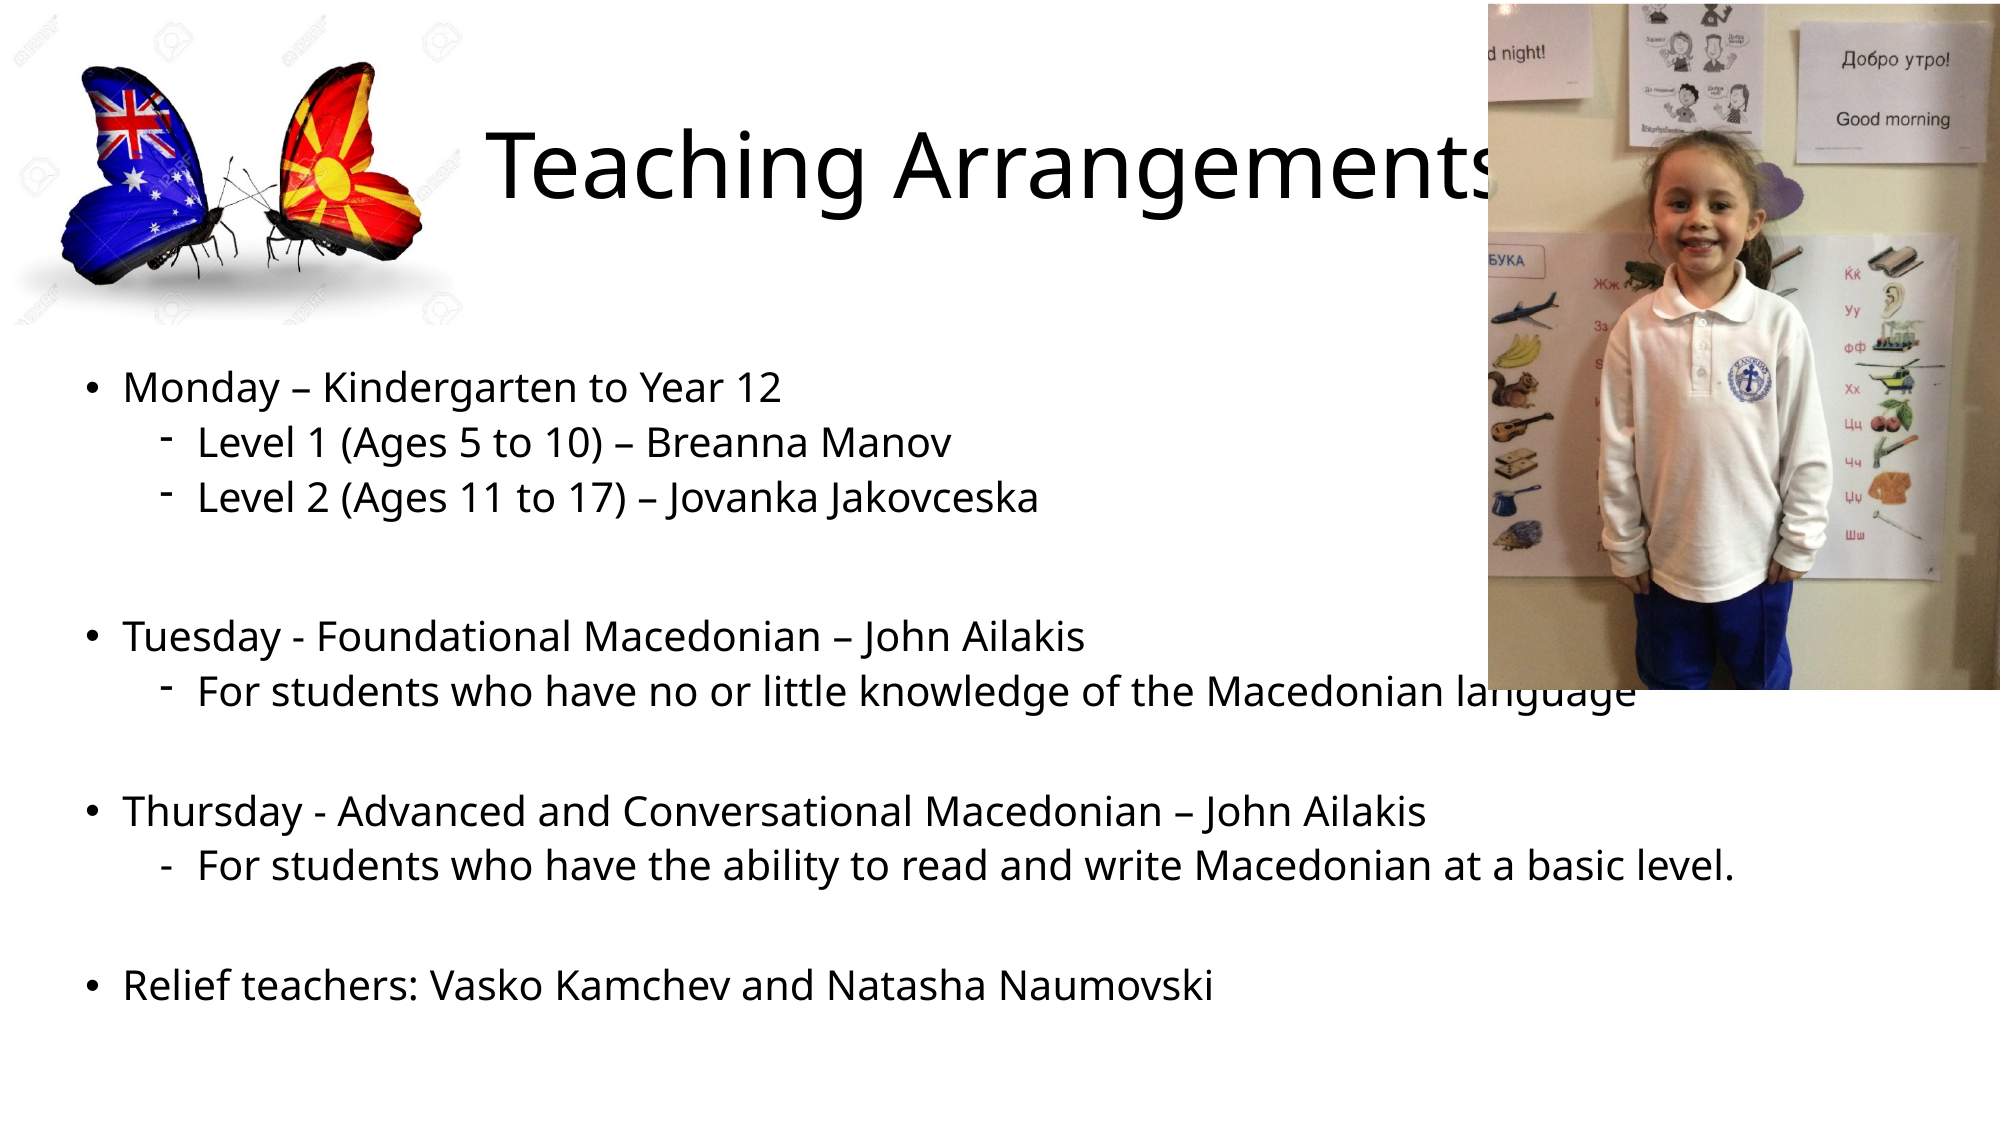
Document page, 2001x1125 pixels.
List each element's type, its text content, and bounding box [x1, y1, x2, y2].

list Monday – Kindergarten to Year 12 Level 1 (Ages 5 to 10) – Breanna Manov Level 2 (Ages 11 to 17) – Jovanka Jakovceska Tuesday - Foundational Macedonian – John Ailakis For students who have no or little knowledge of the Macedonian language Thursday - Advanced and Conversational Macedonian – John Ailakis For students who have the ability to read and write Macedonian at a basic level. Relief teachers: Vasko Kamchev and Natasha Naumovski [70, 359, 1796, 1020]
title Teaching Arrangements [475, 59, 1488, 278]
picture [1400, 4, 2000, 690]
picture [0, 3, 475, 325]
